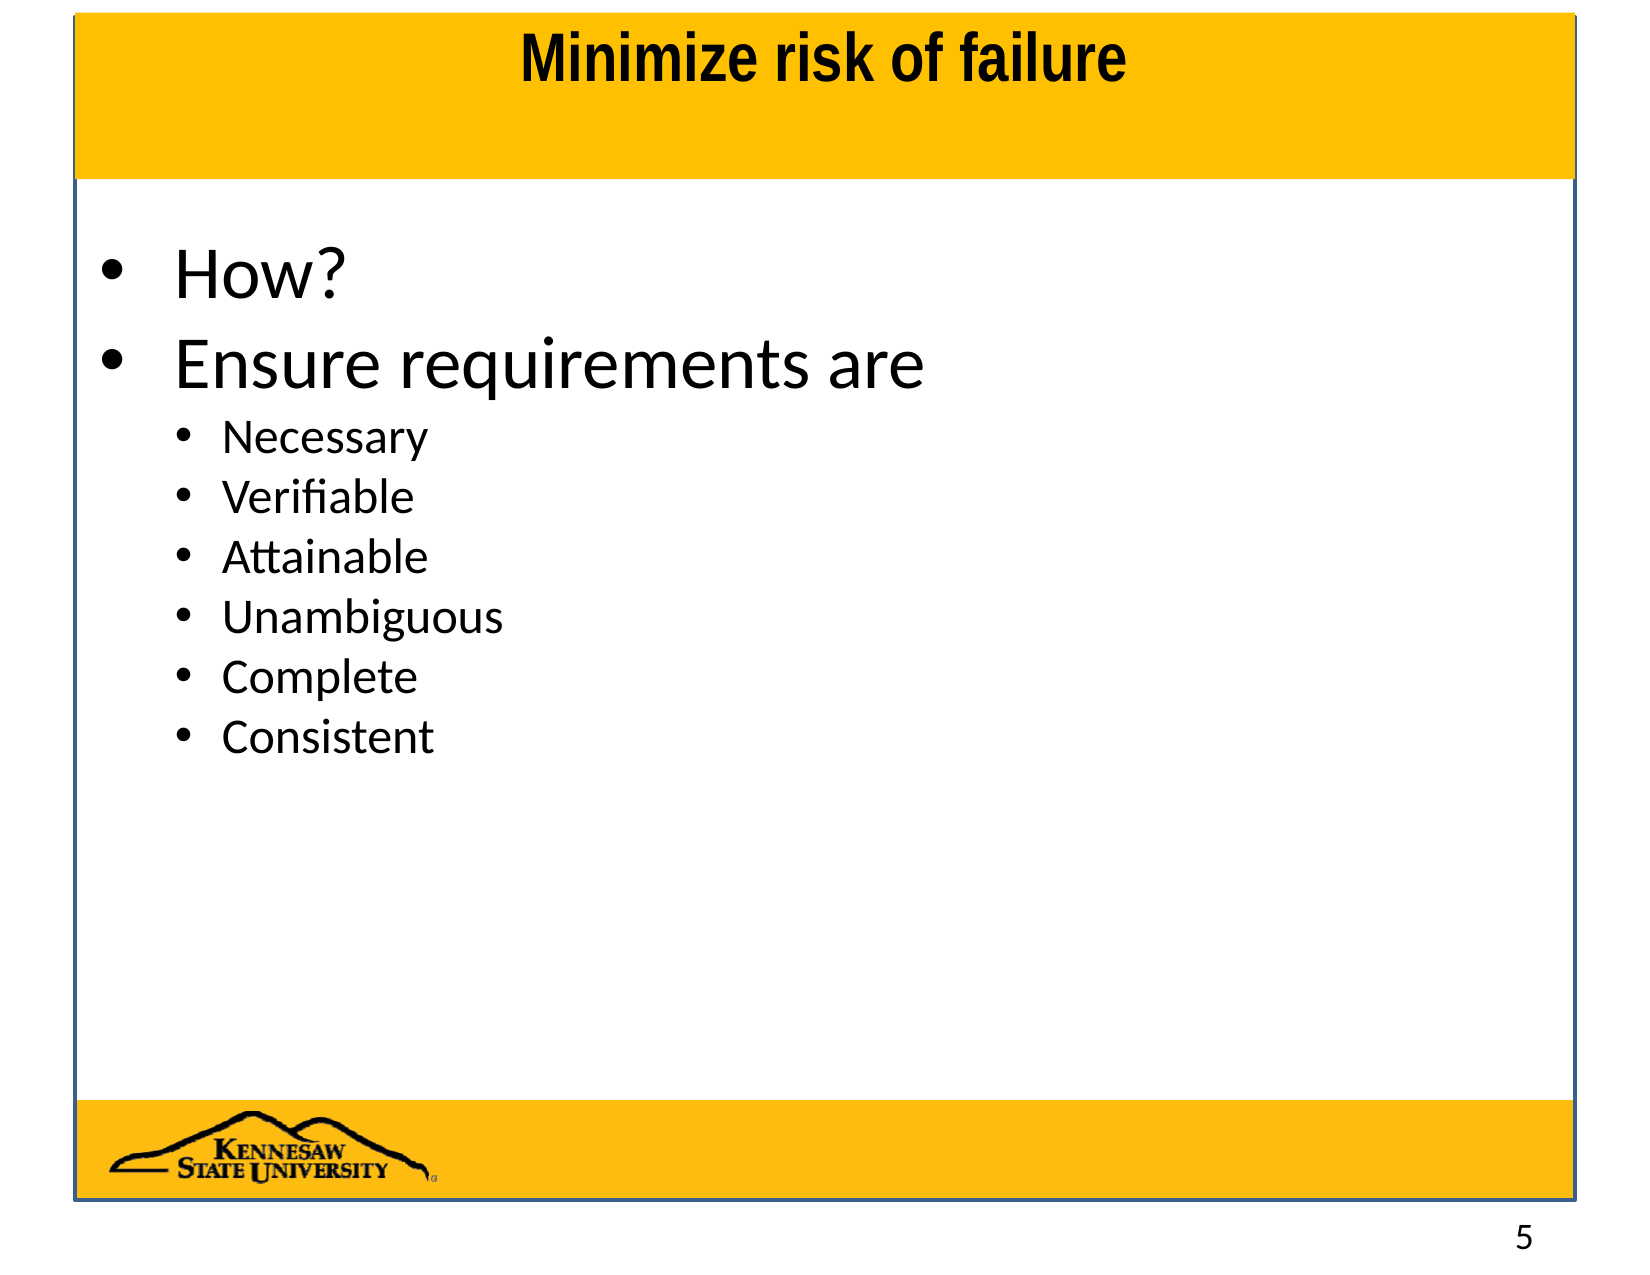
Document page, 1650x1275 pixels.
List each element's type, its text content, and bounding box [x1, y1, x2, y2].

picture [108, 1111, 437, 1184]
list How? Ensure requirements are Necessary Verifiable Attainable Unambiguous Complete Consistent [99, 223, 1550, 815]
title Minimize risk of failure [75, 12, 1575, 180]
